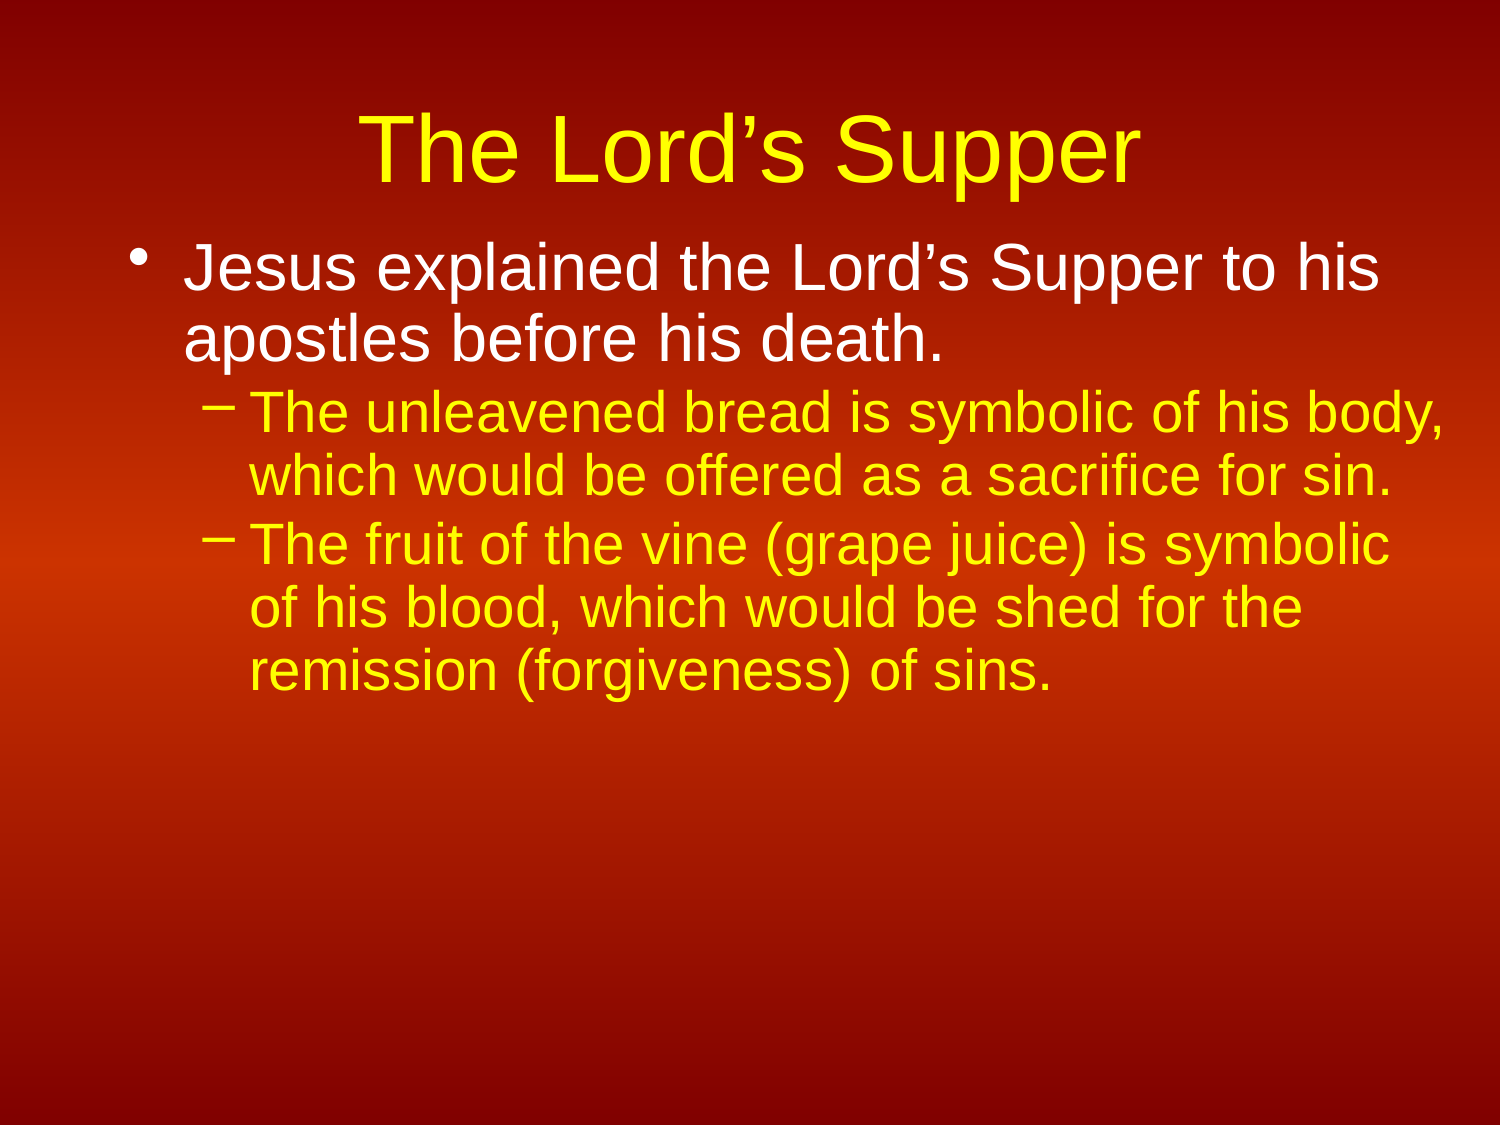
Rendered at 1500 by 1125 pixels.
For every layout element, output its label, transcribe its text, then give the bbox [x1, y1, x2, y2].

title The Lord’s Supper [37, 50, 1463, 238]
list Jesus explained the Lord’s Supper to his apostles before his death. The unleavened bread is symbolic of his body, which would be offered as a sacrifice for sin. The fruit of the vine (grape juice) is symbolic of his blood, which would be shed for the remission (forgiveness) of sins. [112, 224, 1463, 1125]
